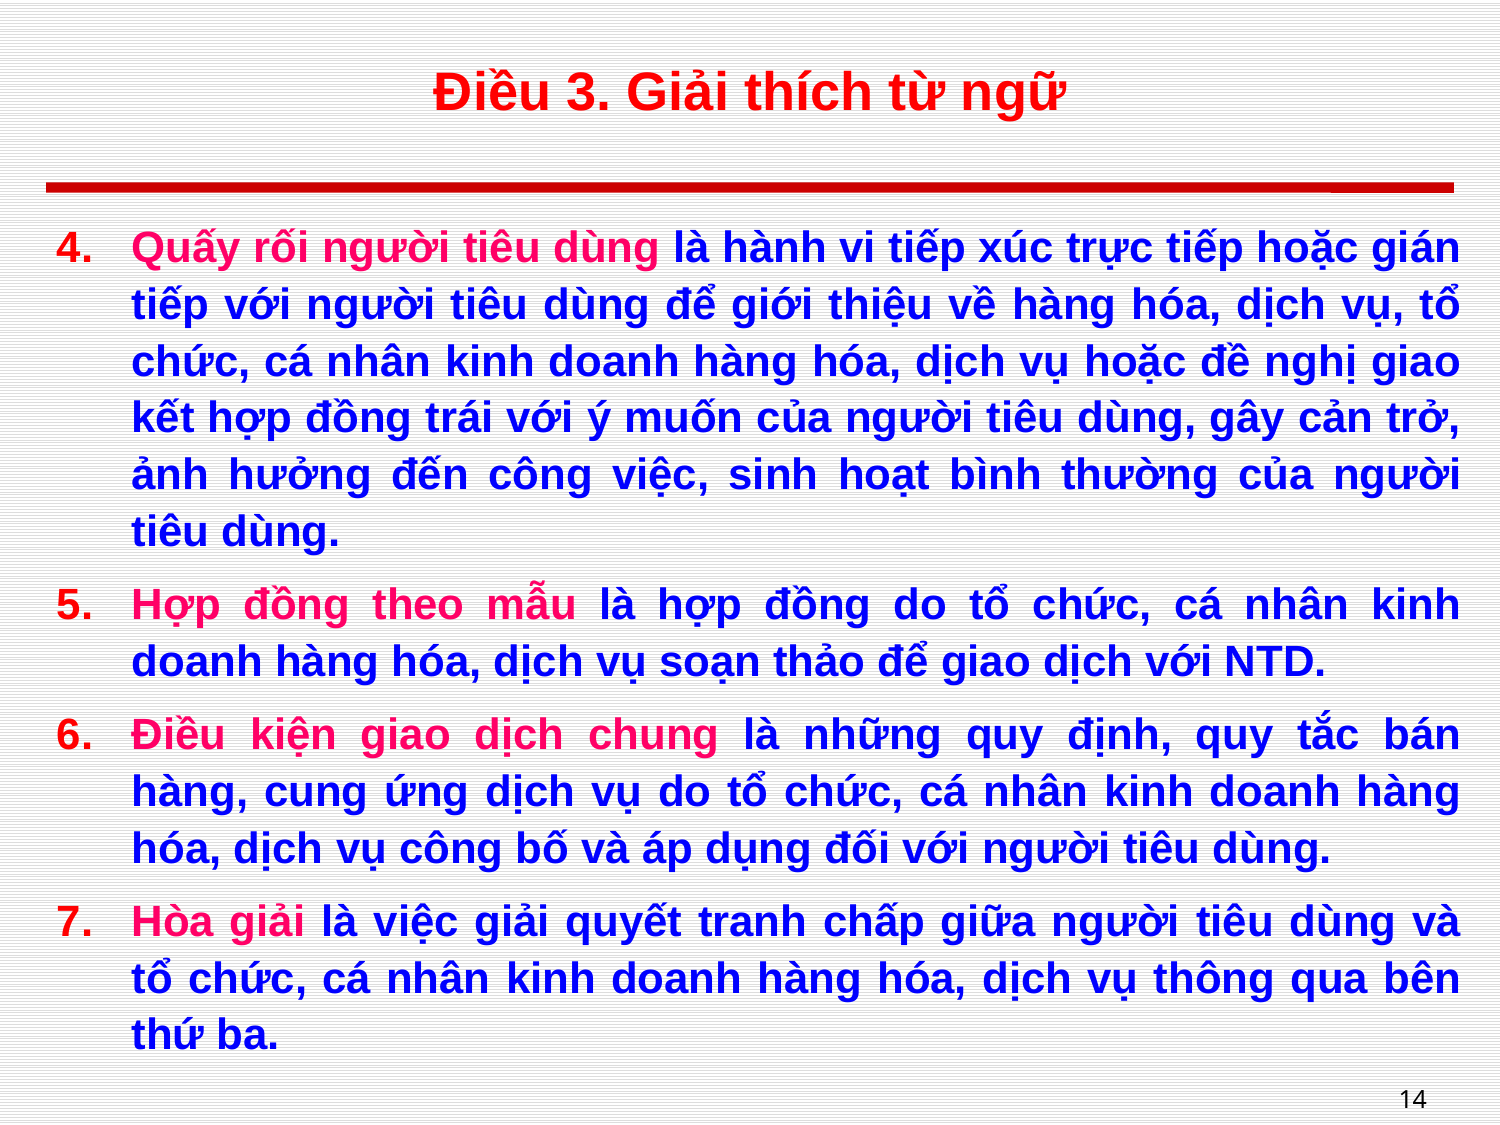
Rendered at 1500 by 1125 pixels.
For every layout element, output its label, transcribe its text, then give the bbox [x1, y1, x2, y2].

text_box Quấy rối người tiêu dùng là hành vi tiếp xúc trực tiếp hoặc gián tiếp với người tiêu dùng để giới thiệu về hàng hóa, dịch vụ, tổ chức, cá nhân kinh doanh hàng hóa, dịch vụ hoặc đề nghị giao kết hợp đồng trái với ý muốn của người tiêu dùng, gây cản trở, ảnh hưởng đến công việc, sinh hoạt bình thường của người tiêu dùng. Hợp đồng theo mẫu là hợp đồng do tổ chức, cá nhân kinh doanh hàng hóa, dịch vụ soạn thảo để giao dịch với NTD. Điều kiện giao dịch chung là những quy định, quy tắc bán hàng, cung ứng dịch vụ do tổ chức, cá nhân kinh doanh hàng hóa, dịch vụ công bố và áp dụng đối với người tiêu dùng. Hòa giải là việc giải quyết tranh chấp giữa người tiêu dùng và tổ chức, cá nhân kinh doanh hàng hóa, dịch vụ thông qua bên thứ ba. [23, 199, 1477, 1088]
title Điều 3. Giải thích từ ngữ [38, 24, 1463, 150]
